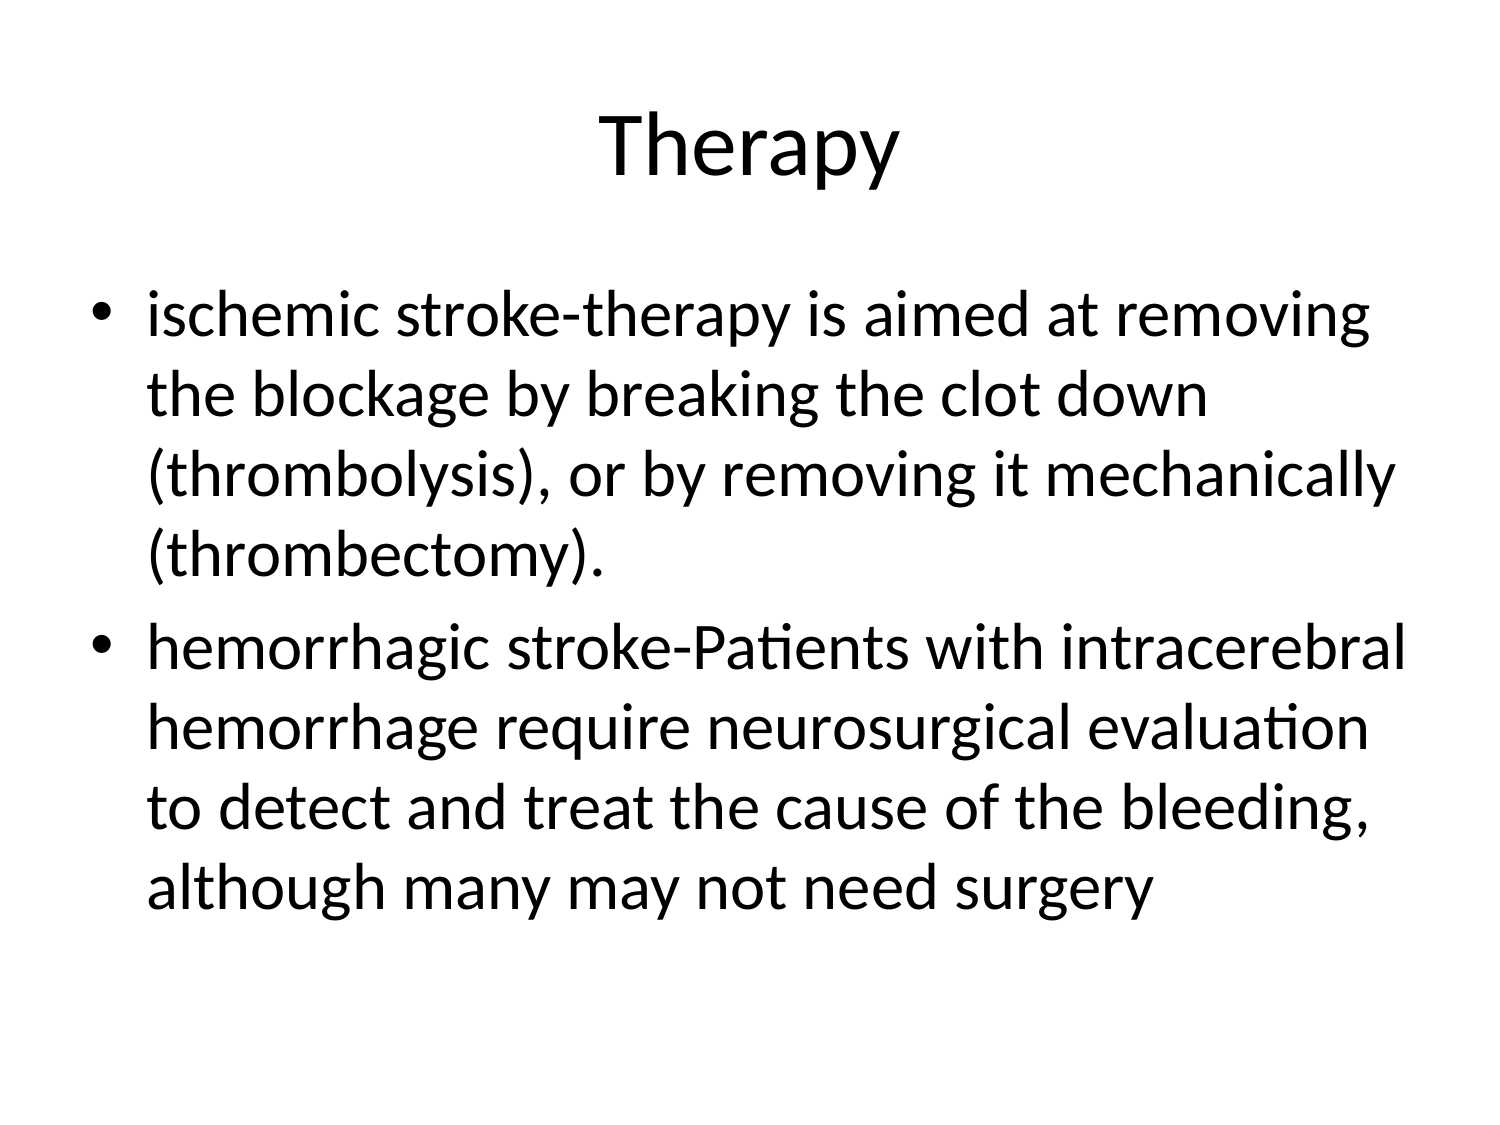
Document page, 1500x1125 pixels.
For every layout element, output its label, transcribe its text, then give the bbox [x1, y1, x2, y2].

list ischemic stroke-therapy is aimed at removing the blockage by breaking the clot down (thrombolysis), or by removing it mechanically (thrombectomy). hemorrhagic stroke-Patients with intracerebral hemorrhage require neurosurgical evaluation to detect and treat the cause of the bleeding, although many may not need surgery [75, 262, 1425, 1005]
title Therapy [75, 45, 1425, 233]
